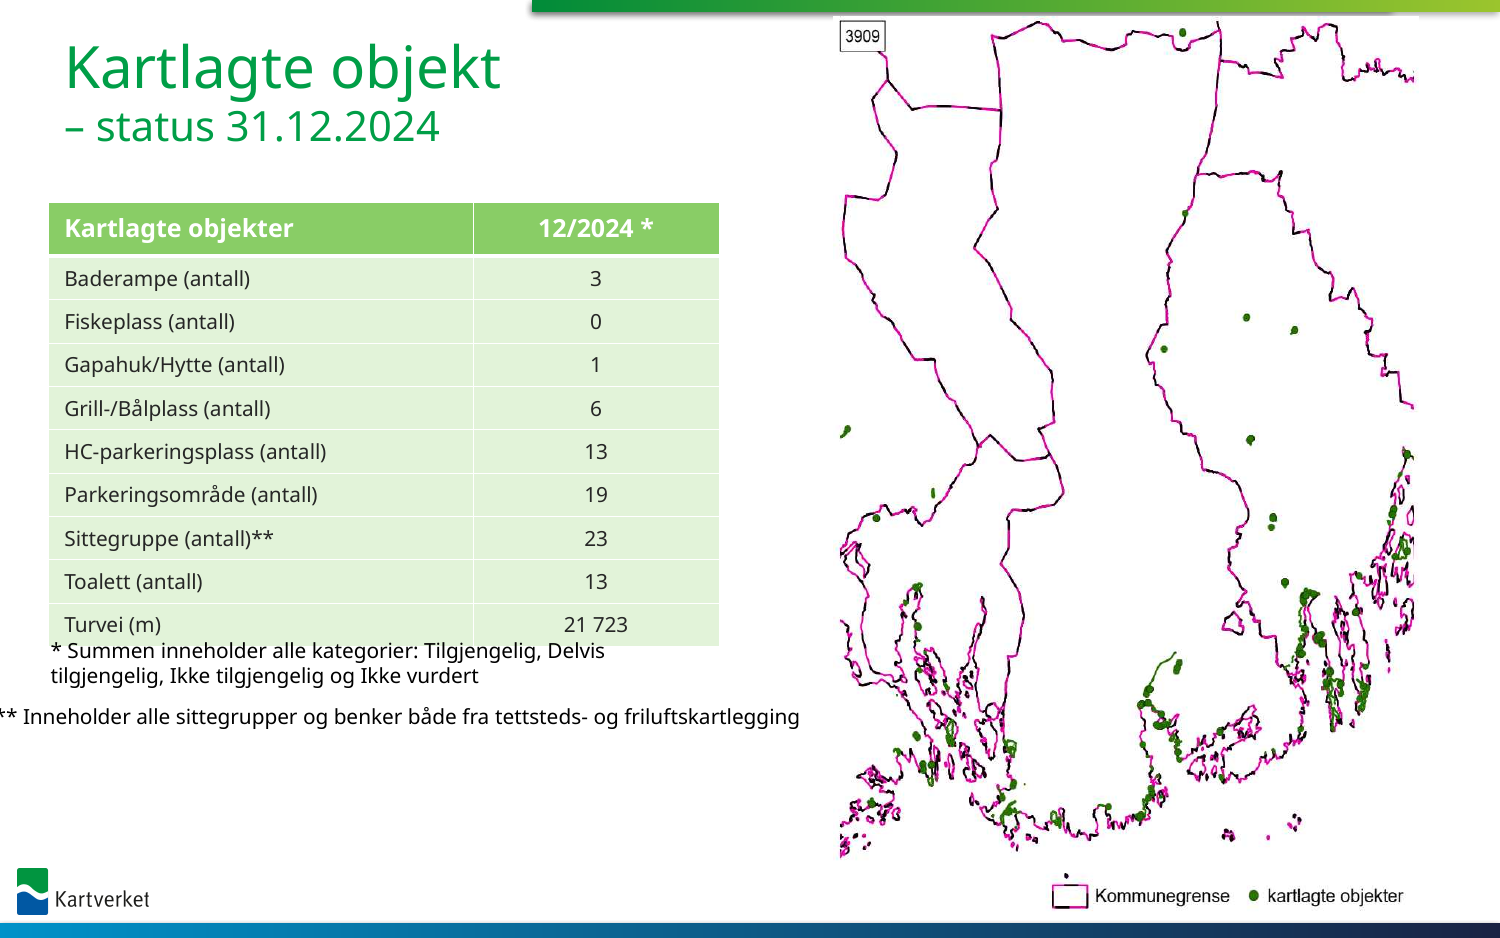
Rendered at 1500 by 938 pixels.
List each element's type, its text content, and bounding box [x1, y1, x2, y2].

table_cell Fiskeplass (antall) [49, 300, 473, 343]
picture [833, 16, 1419, 913]
table_cell 13 [474, 430, 719, 473]
text_box Kartlagte objekt – status 31.12.2024 [49, 26, 828, 158]
table_cell 6 [474, 387, 719, 429]
table_cell 21 723 [474, 604, 719, 630]
table_cell 23 [474, 517, 719, 559]
table_cell Baderampe (antall) [49, 258, 473, 299]
table_cell 19 [474, 474, 719, 516]
table_cell 0 [474, 300, 719, 343]
text_box Kartlagte objekt – status 31.12.2024 [1424, 26, 1431, 158]
table_cell Parkeringsområde (antall) [49, 474, 473, 516]
text_box * Summen inneholder alle kategorier: Tilgjengelig, Delvis tilgjengelig, Ikke tilgjengelig og Ikke vurdert [35, 630, 721, 696]
table_cell 1 [474, 344, 719, 386]
table_cell HC-parkeringsplass (antall) [49, 430, 473, 473]
text_box ** Inneholder alle sittegrupper og benker både fra tettsteds- og friluftskartlegging [0, 696, 815, 736]
table_cell Turvei (m) [49, 604, 473, 630]
table_header Kartlagte objekter [49, 203, 473, 254]
table_cell Grill-/Bålplass (antall) [49, 387, 473, 429]
table_cell 13 [474, 560, 719, 603]
table_cell Gapahuk/Hytte (antall) [49, 344, 473, 386]
table_cell Sittegruppe (antall)** [49, 517, 473, 559]
table_cell 3 [474, 258, 719, 299]
table_header 12/2024 * [474, 203, 719, 254]
table_cell Toalett (antall) [49, 560, 473, 603]
